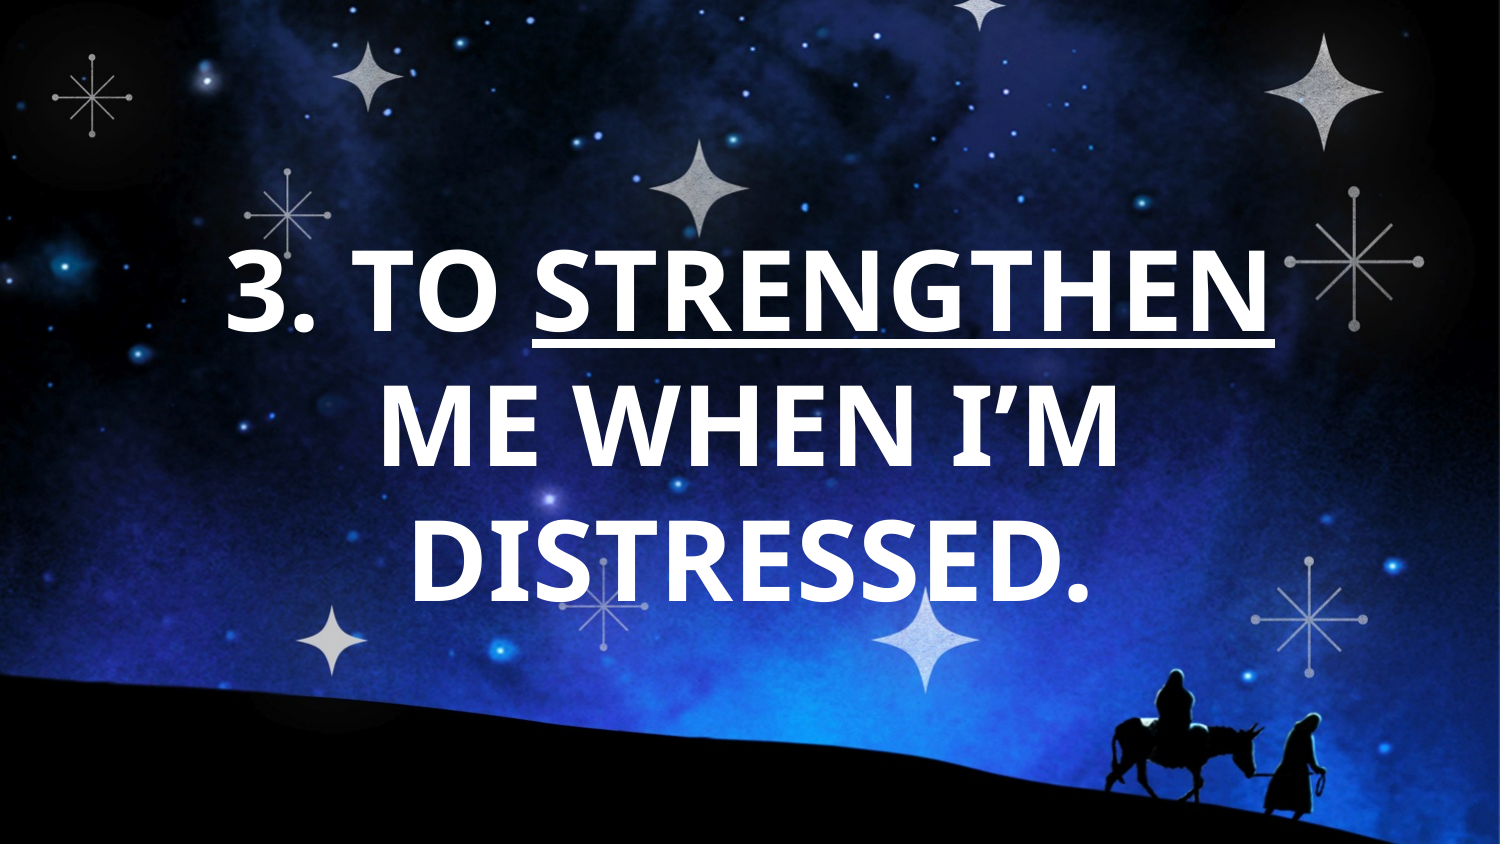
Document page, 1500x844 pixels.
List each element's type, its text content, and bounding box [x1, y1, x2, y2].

title 3. TO STRENGTHEN ME WHEN I’M DISTRESSED. [112, 330, 1388, 512]
picture [0, 0, 1500, 844]
